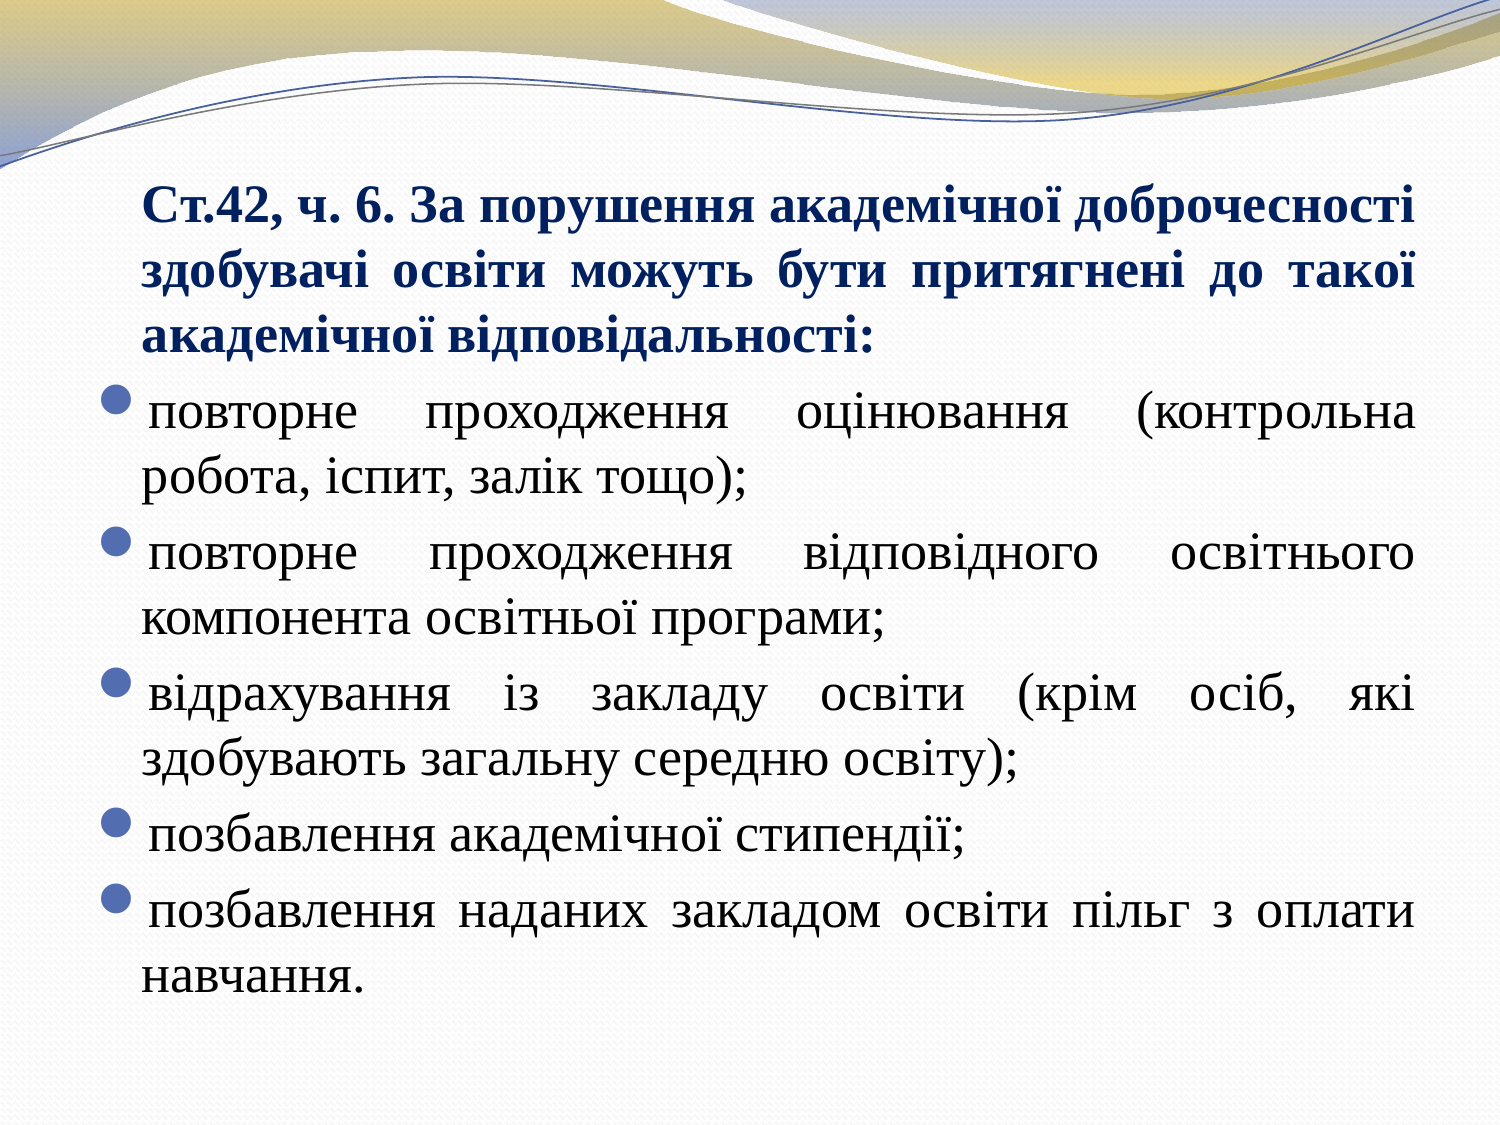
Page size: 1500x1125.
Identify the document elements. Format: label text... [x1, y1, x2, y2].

list Ст.42, ч. 6. За порушення академічної доброчесності здобувачі освіти можуть бути притягнені до такої академічної відповідальності: повторне проходження оцінювання (контрольна робота, іспит, залік тощо); повторне проходження відповідного освітнього компонента освітньої програми; відрахування із закладу освіти (крім осіб, які здобувають загальну середню освіту); позбавлення академічної стипендії; позбавлення наданих закладом освіти пільг з оплати навчання. [82, 160, 1432, 1106]
